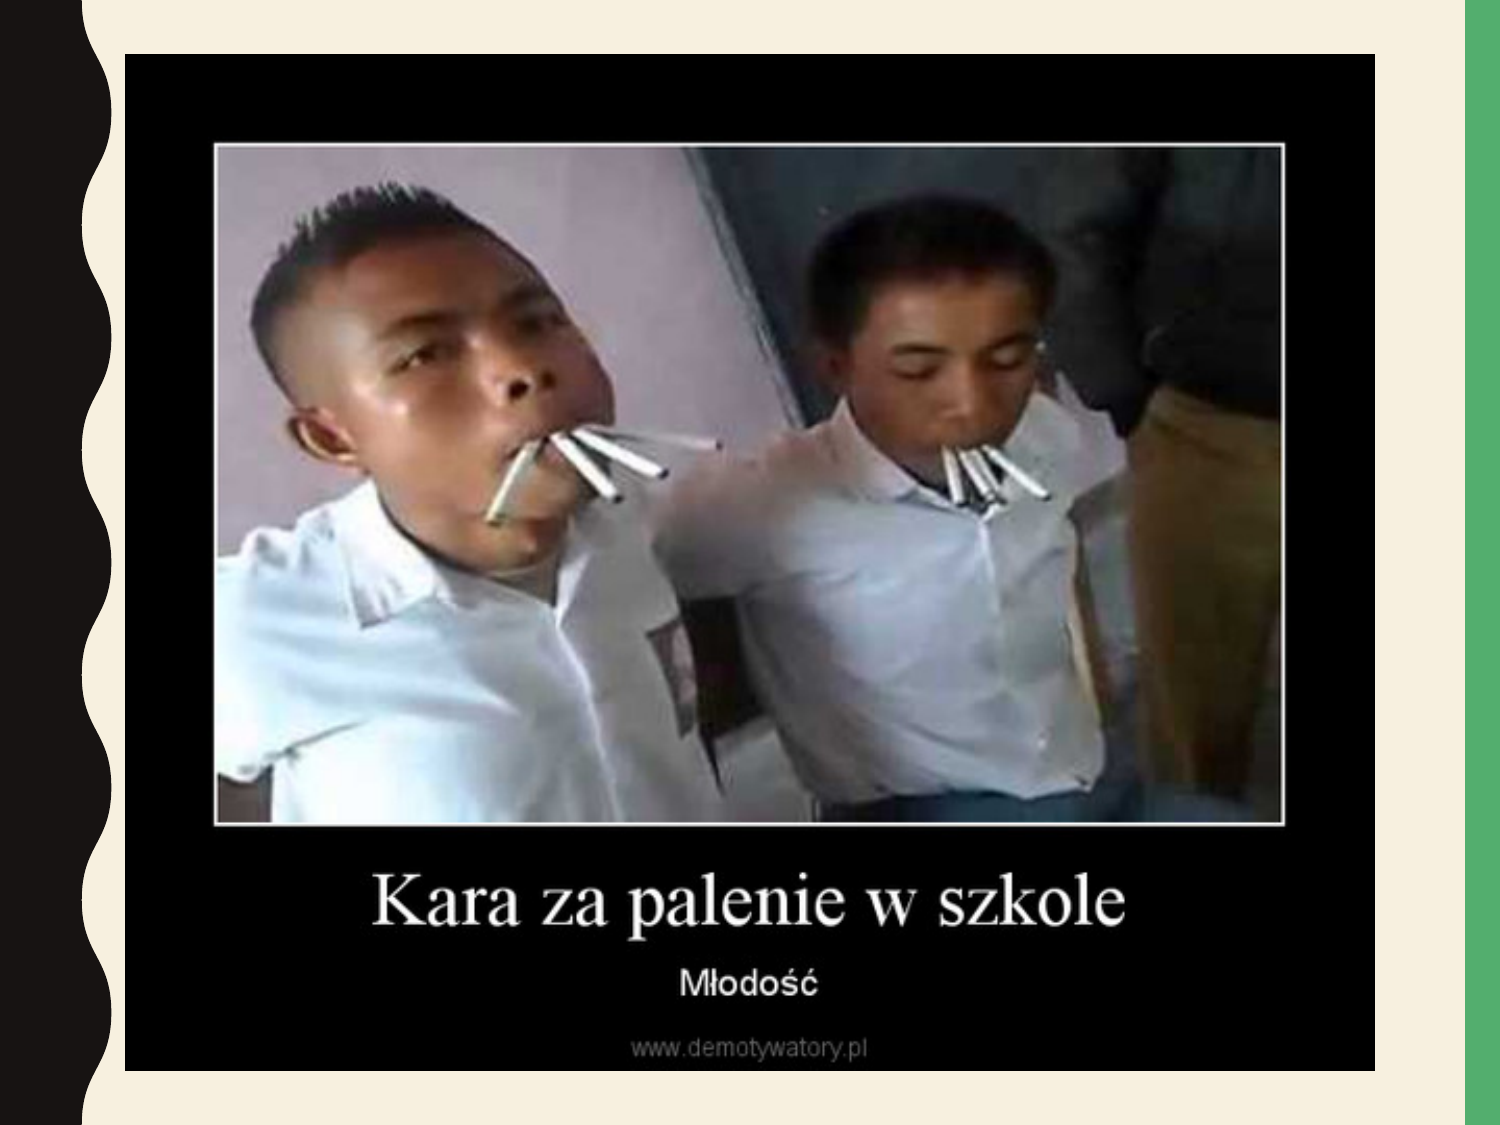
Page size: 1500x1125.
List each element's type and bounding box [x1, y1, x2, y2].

picture [124, 54, 1376, 1071]
